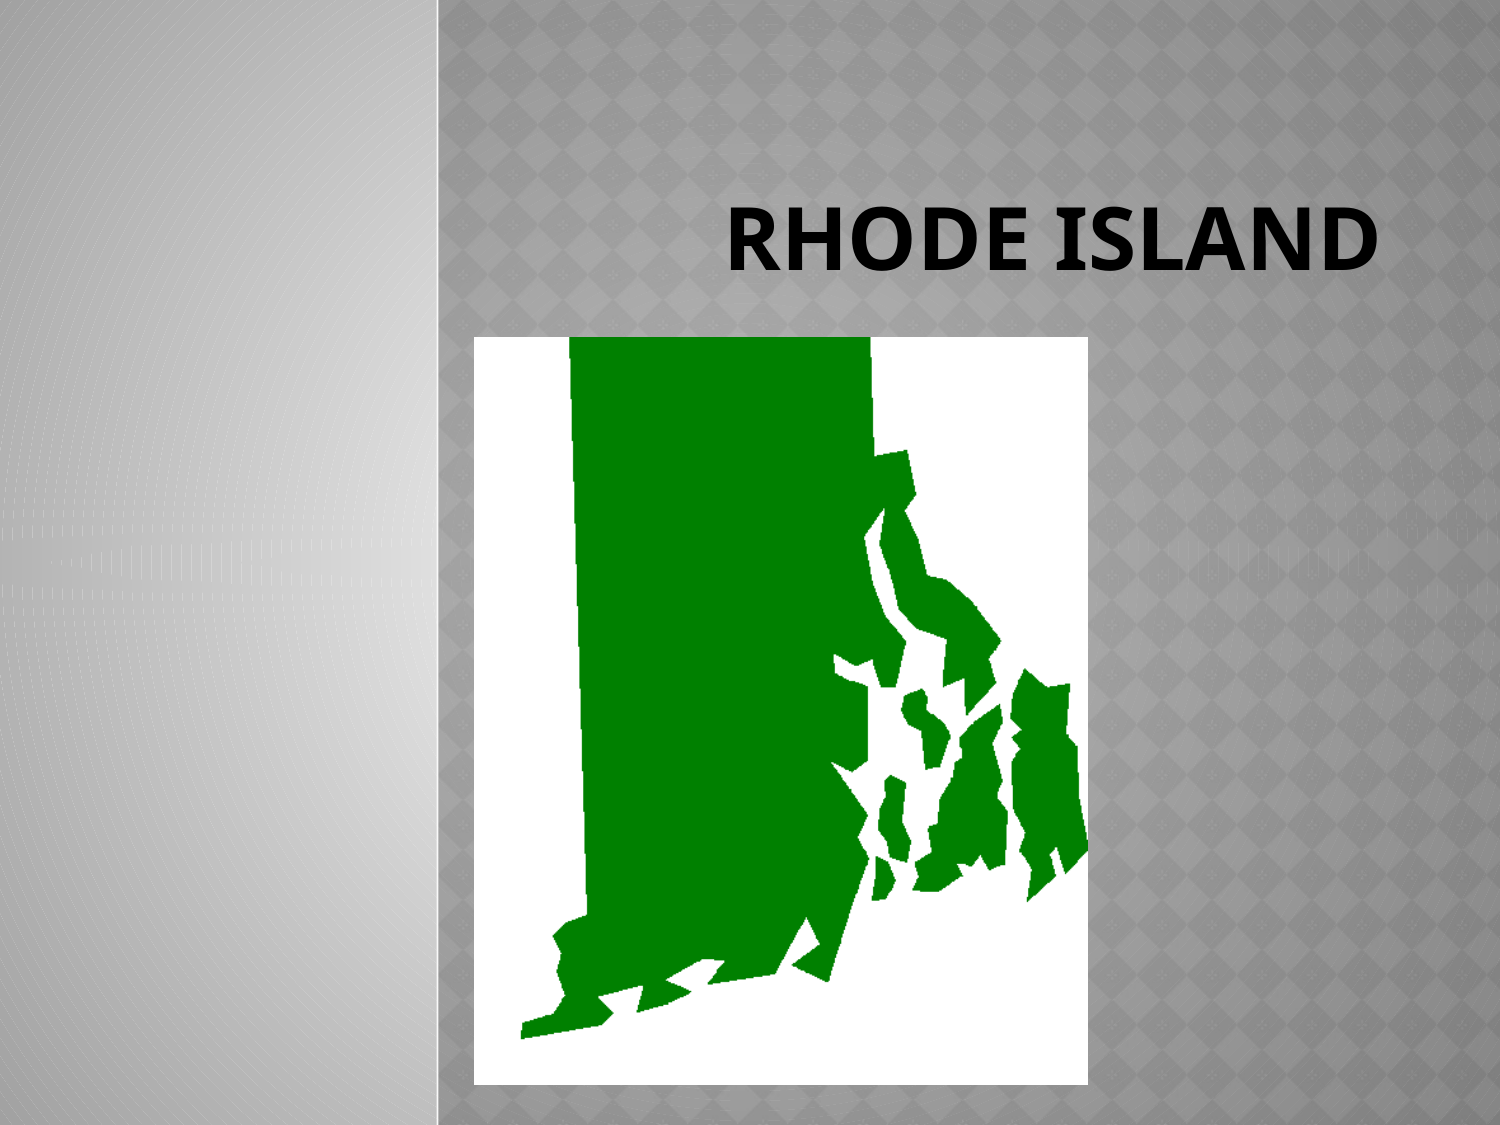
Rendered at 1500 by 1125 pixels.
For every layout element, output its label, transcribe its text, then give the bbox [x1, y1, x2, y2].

picture [474, 337, 1088, 1085]
title Rhode island [552, 87, 1390, 288]
